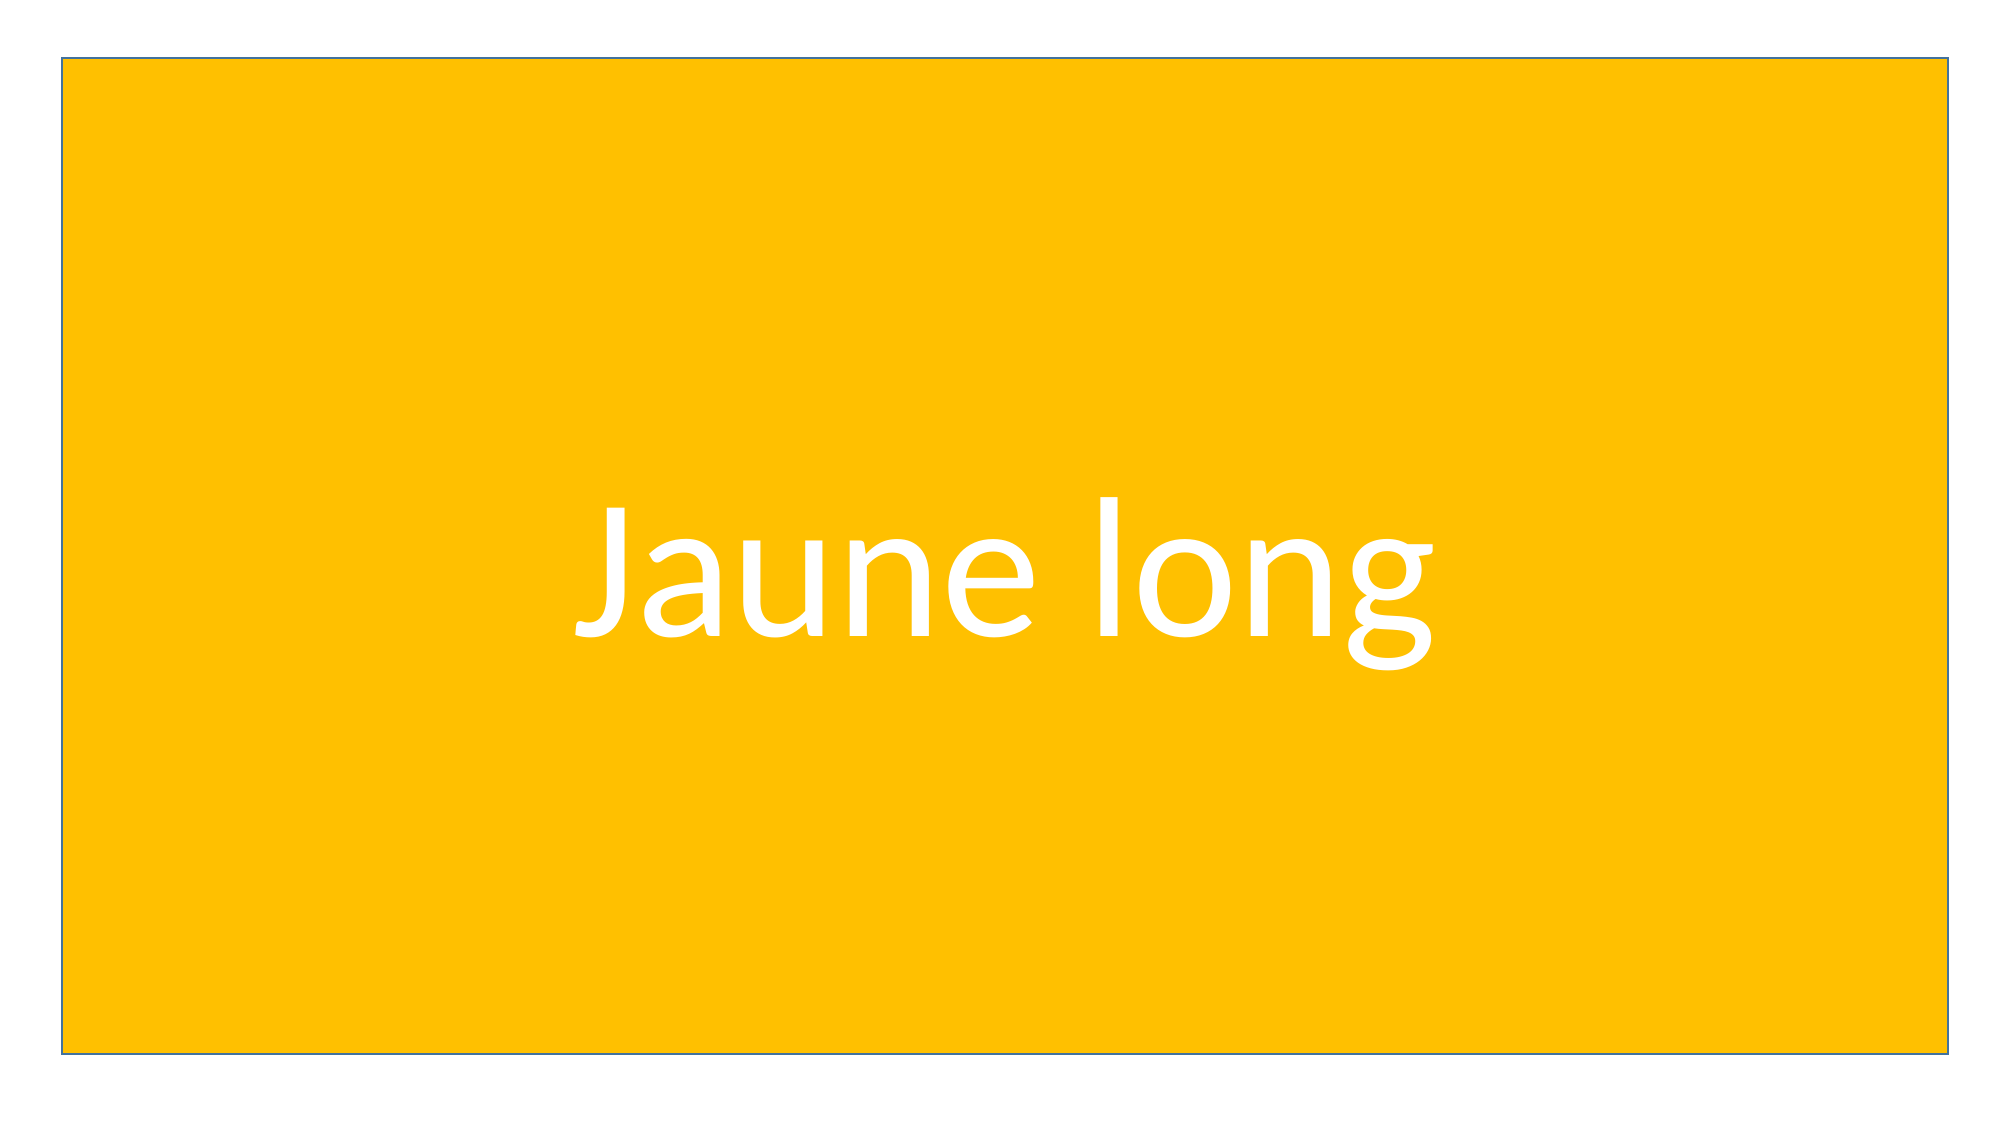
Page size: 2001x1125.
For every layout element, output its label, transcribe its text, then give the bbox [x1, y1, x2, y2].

text_box Jaune long [61, 57, 1949, 1055]
